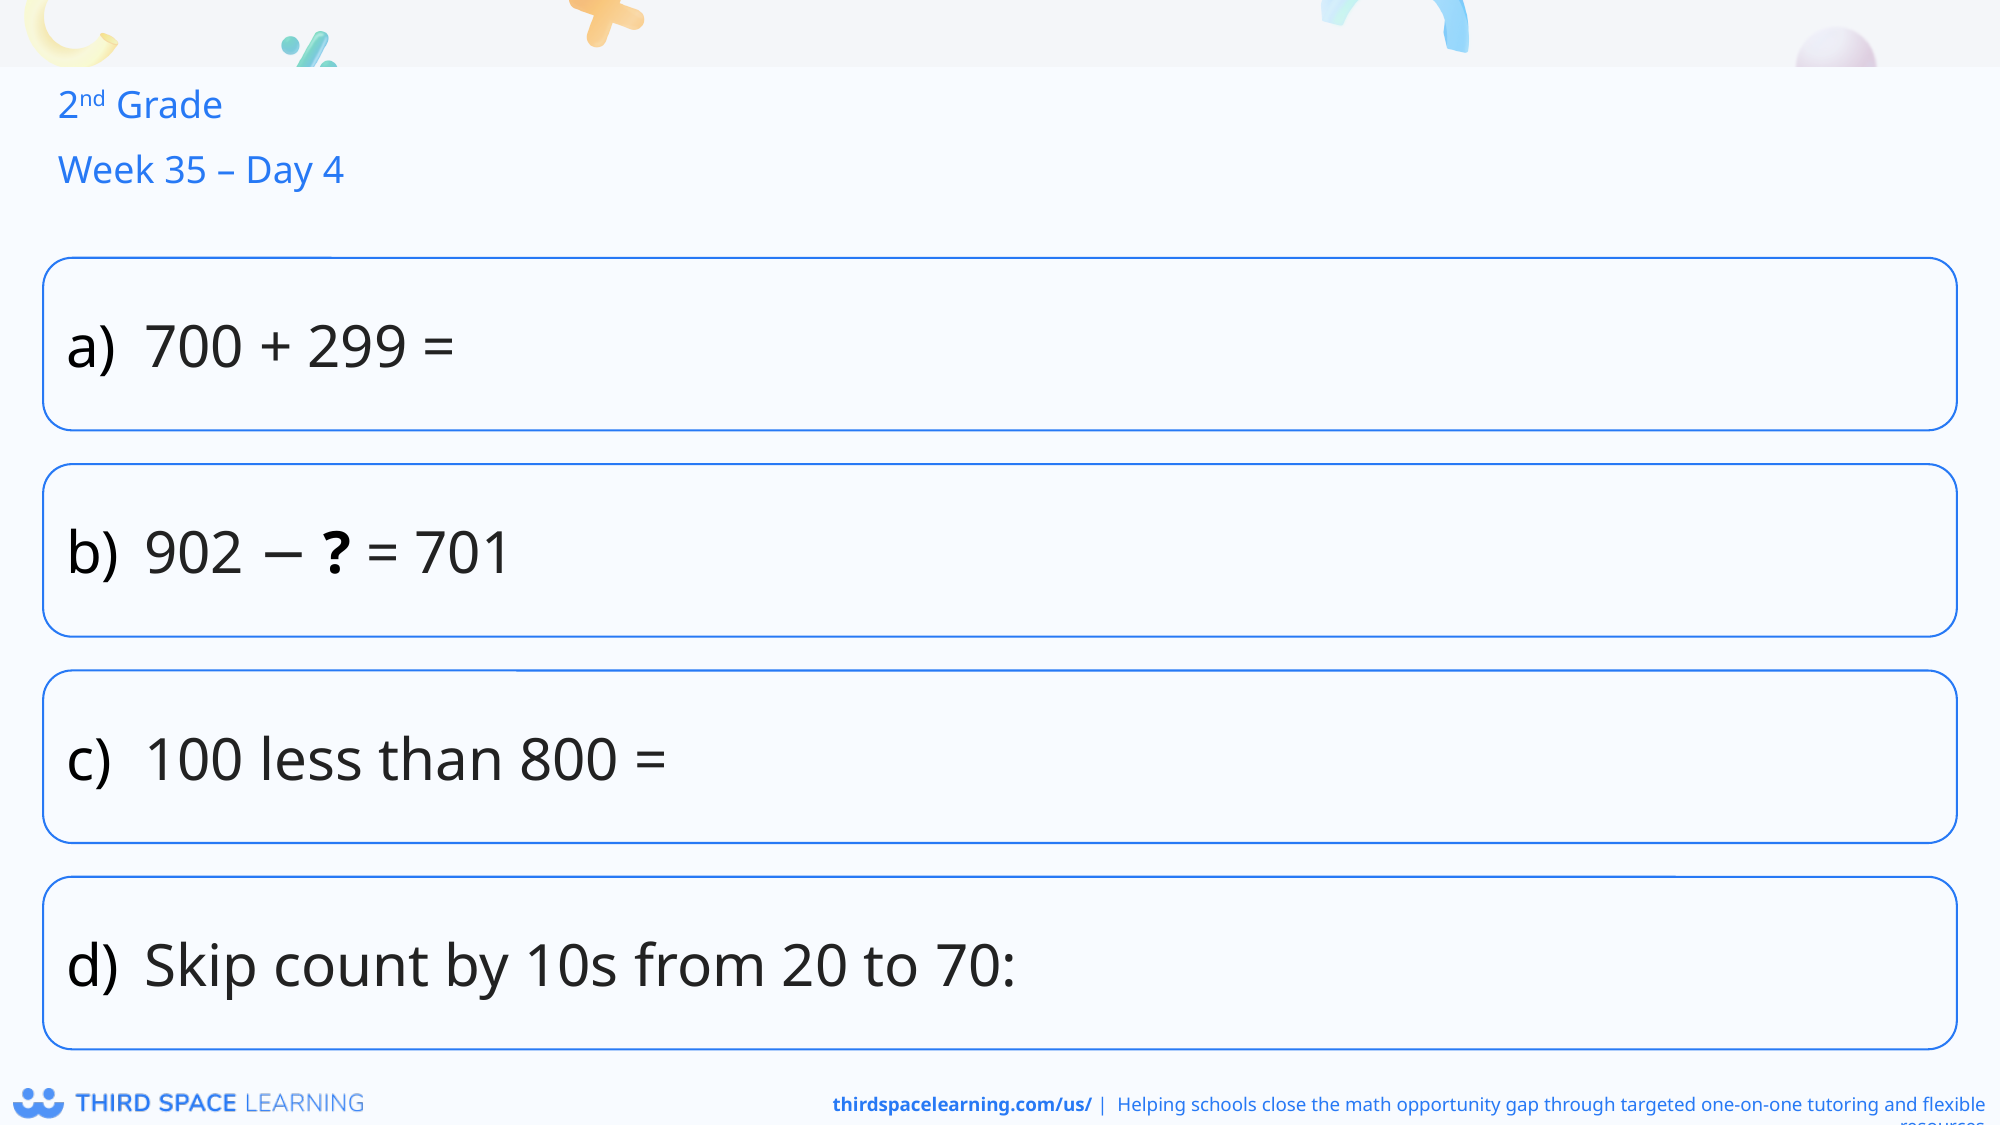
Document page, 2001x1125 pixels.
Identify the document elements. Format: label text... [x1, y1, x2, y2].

list 100 less than 800 = [129, 684, 1939, 829]
list 700 + 299 = [129, 272, 1939, 416]
list Skip count by 10s from 20 to 70: [129, 891, 1939, 1035]
picture [13, 1088, 365, 1119]
text_box 2nd Grade Week 35 – Day 4 [43, 73, 509, 212]
picture [0, 0, 2000, 67]
list 902 − ? = 701 [129, 478, 1939, 623]
